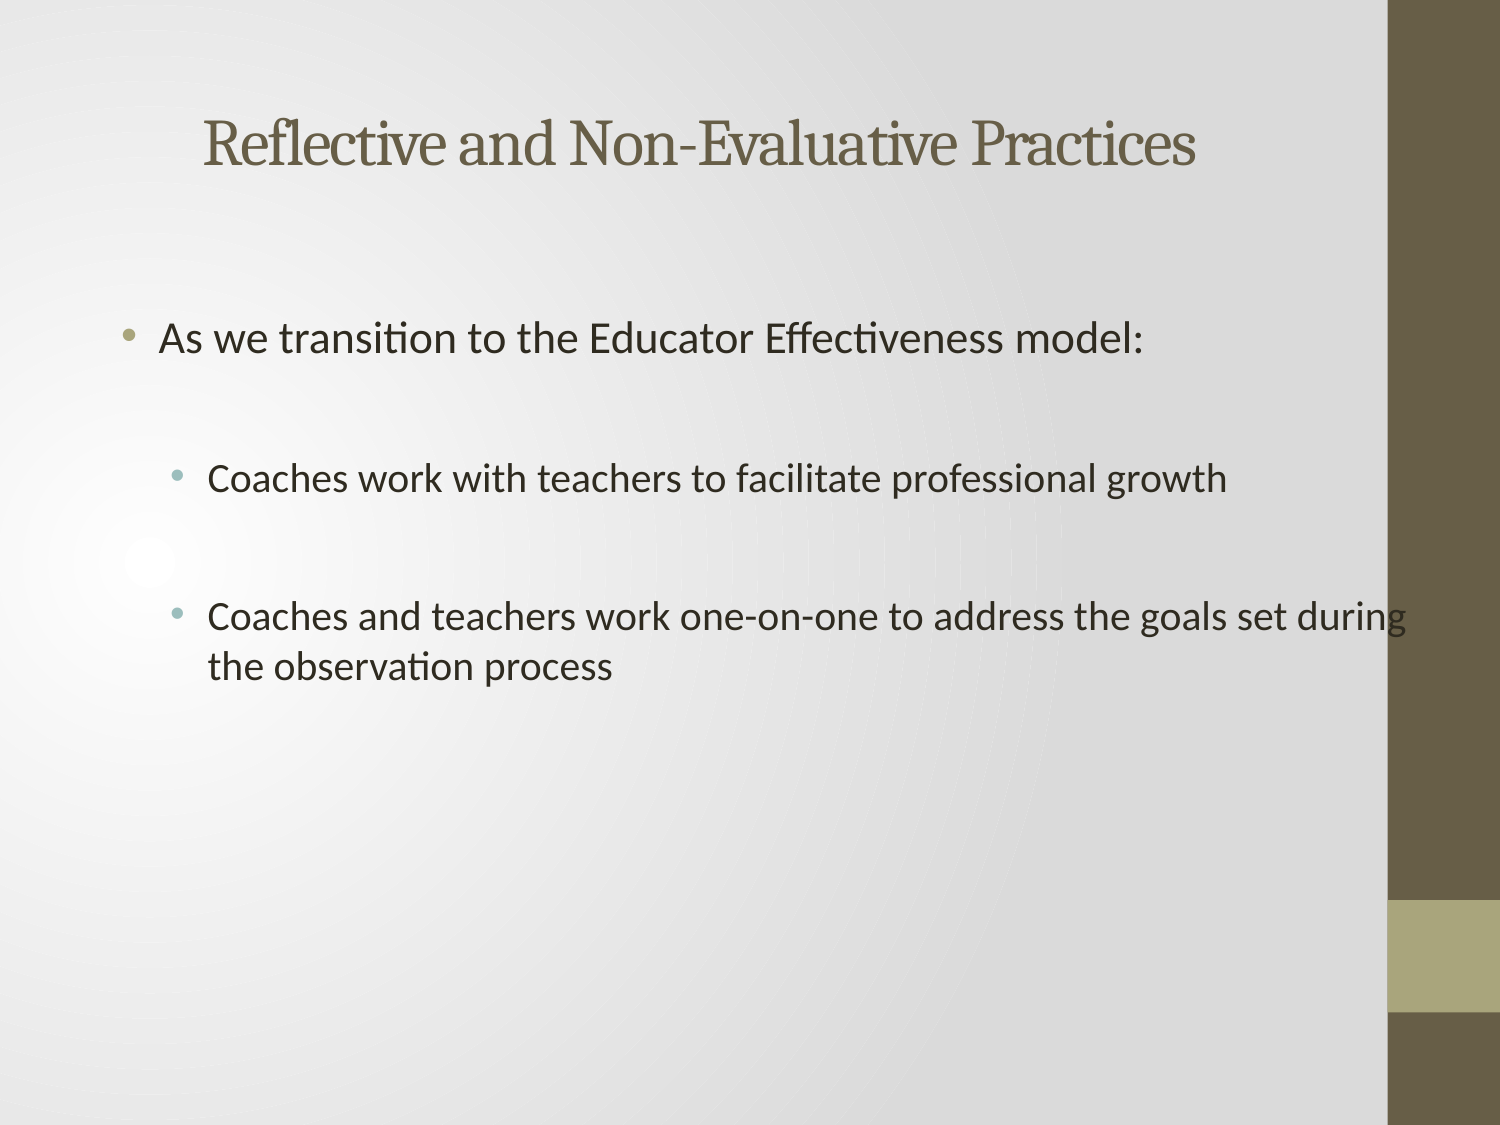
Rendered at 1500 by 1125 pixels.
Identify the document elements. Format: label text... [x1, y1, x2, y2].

list As we transition to the Educator Effectiveness model: Coaches work with teachers to facilitate professional growth Coaches and teachers work one-on-one to address the goals set during the observation process [87, 299, 1438, 1043]
title Reflective and Non-Evaluative Practices [75, 45, 1325, 233]
